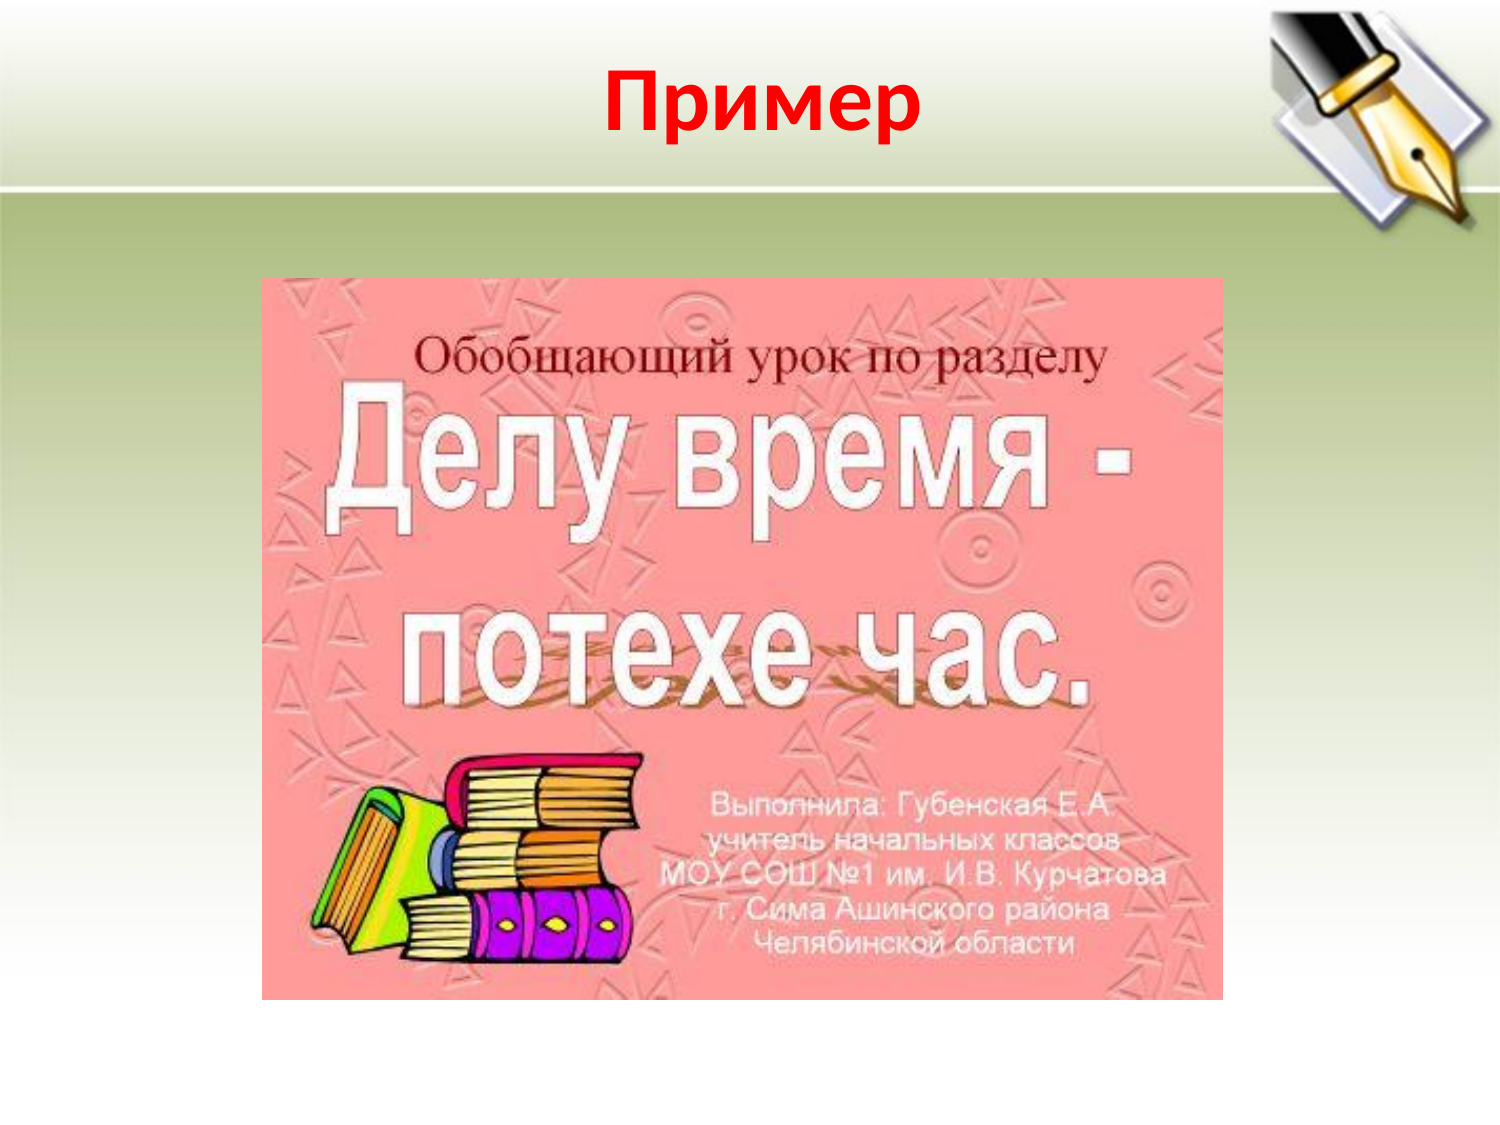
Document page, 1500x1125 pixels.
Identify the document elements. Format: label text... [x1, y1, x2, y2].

picture [0, 0, 1500, 1125]
title Пример [88, 0, 1439, 188]
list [262, 278, 1223, 1000]
